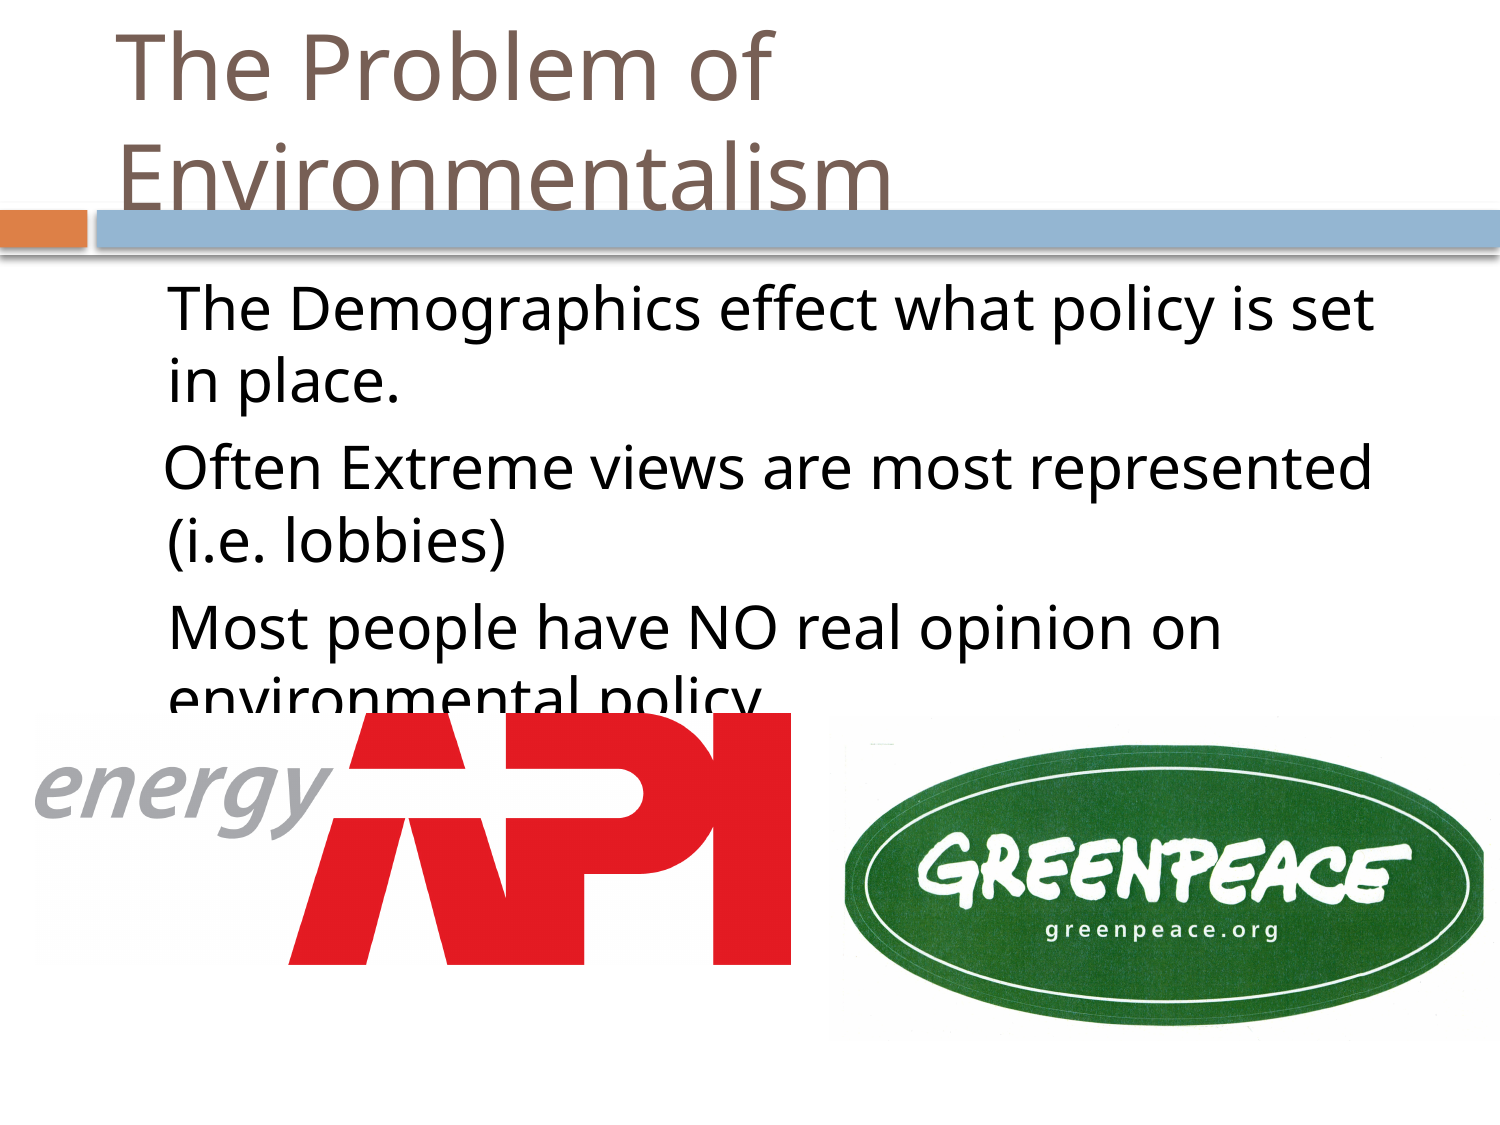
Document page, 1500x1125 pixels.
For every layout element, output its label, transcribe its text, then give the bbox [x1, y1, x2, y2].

title The Problem of Environmentalism [100, 37, 1438, 200]
list The Demographics effect what policy is set in place. Often Extreme views are most represented (i.e. lobbies) Most people have NO real opinion on environmental policy [100, 262, 1438, 1000]
picture [34, 712, 792, 966]
picture [829, 716, 1500, 1042]
